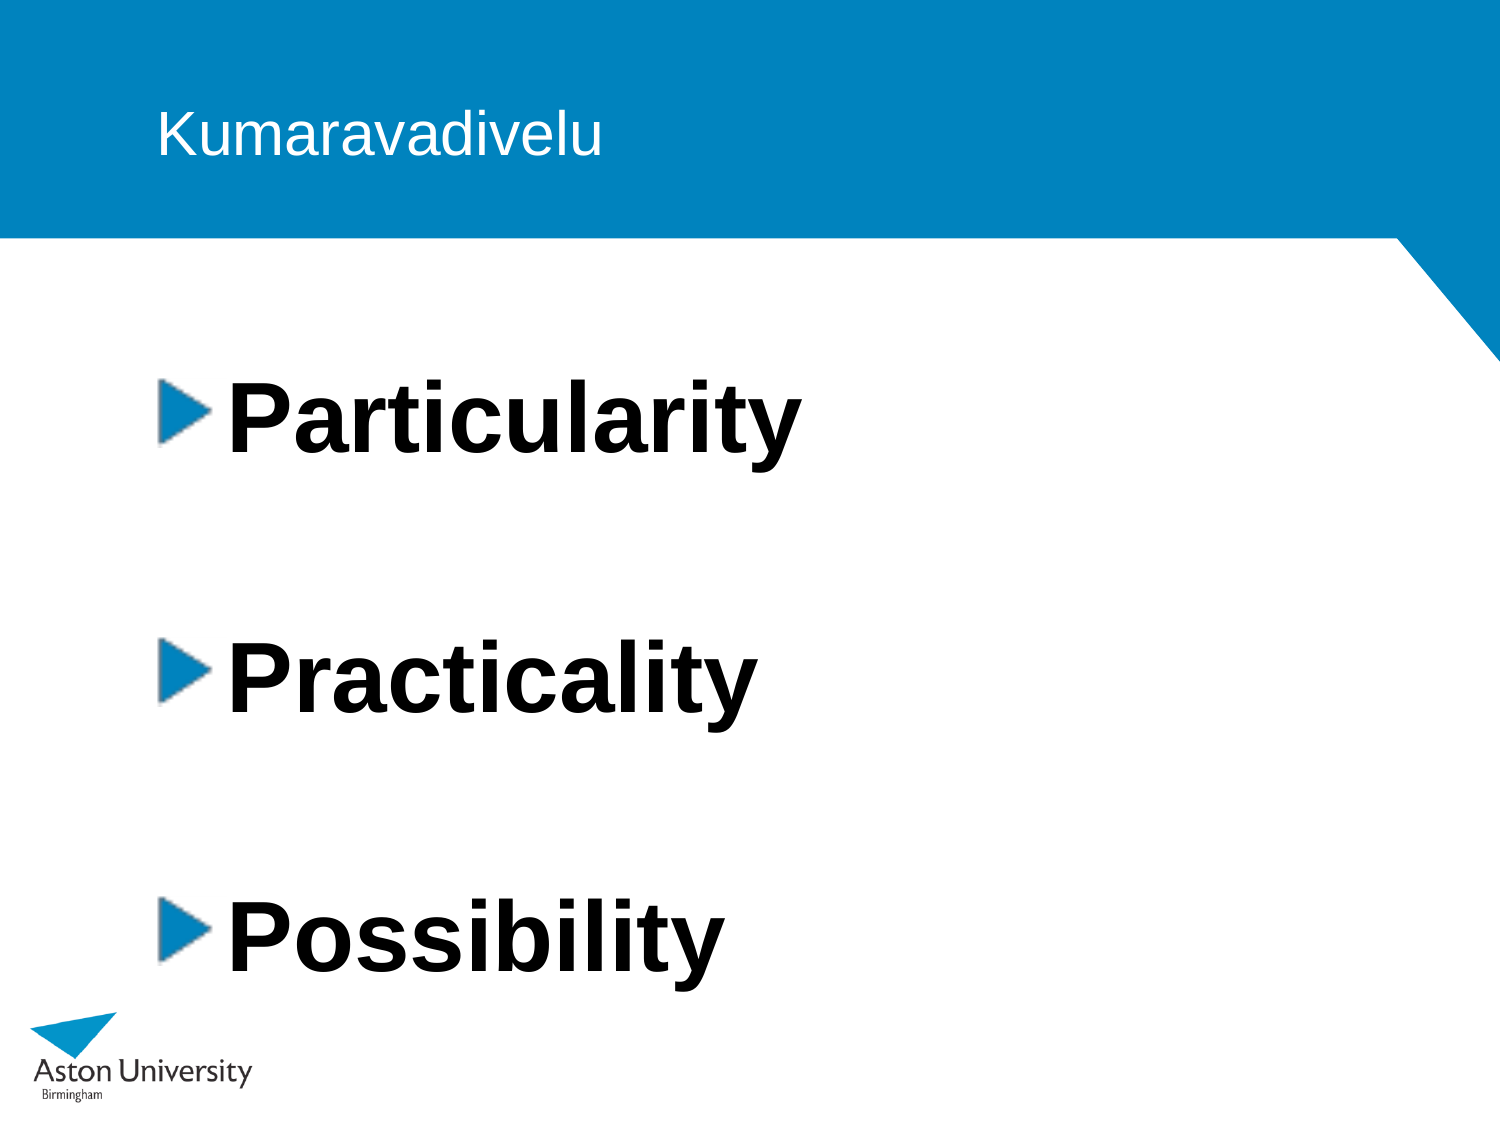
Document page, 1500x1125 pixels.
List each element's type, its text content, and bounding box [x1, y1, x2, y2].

picture [28, 1011, 253, 1103]
picture [156, 377, 227, 448]
title Kumaravadivelu [156, 92, 1398, 177]
picture [156, 895, 227, 966]
picture [156, 636, 227, 707]
list Particularity Practicality Possibility [156, 343, 1398, 1004]
